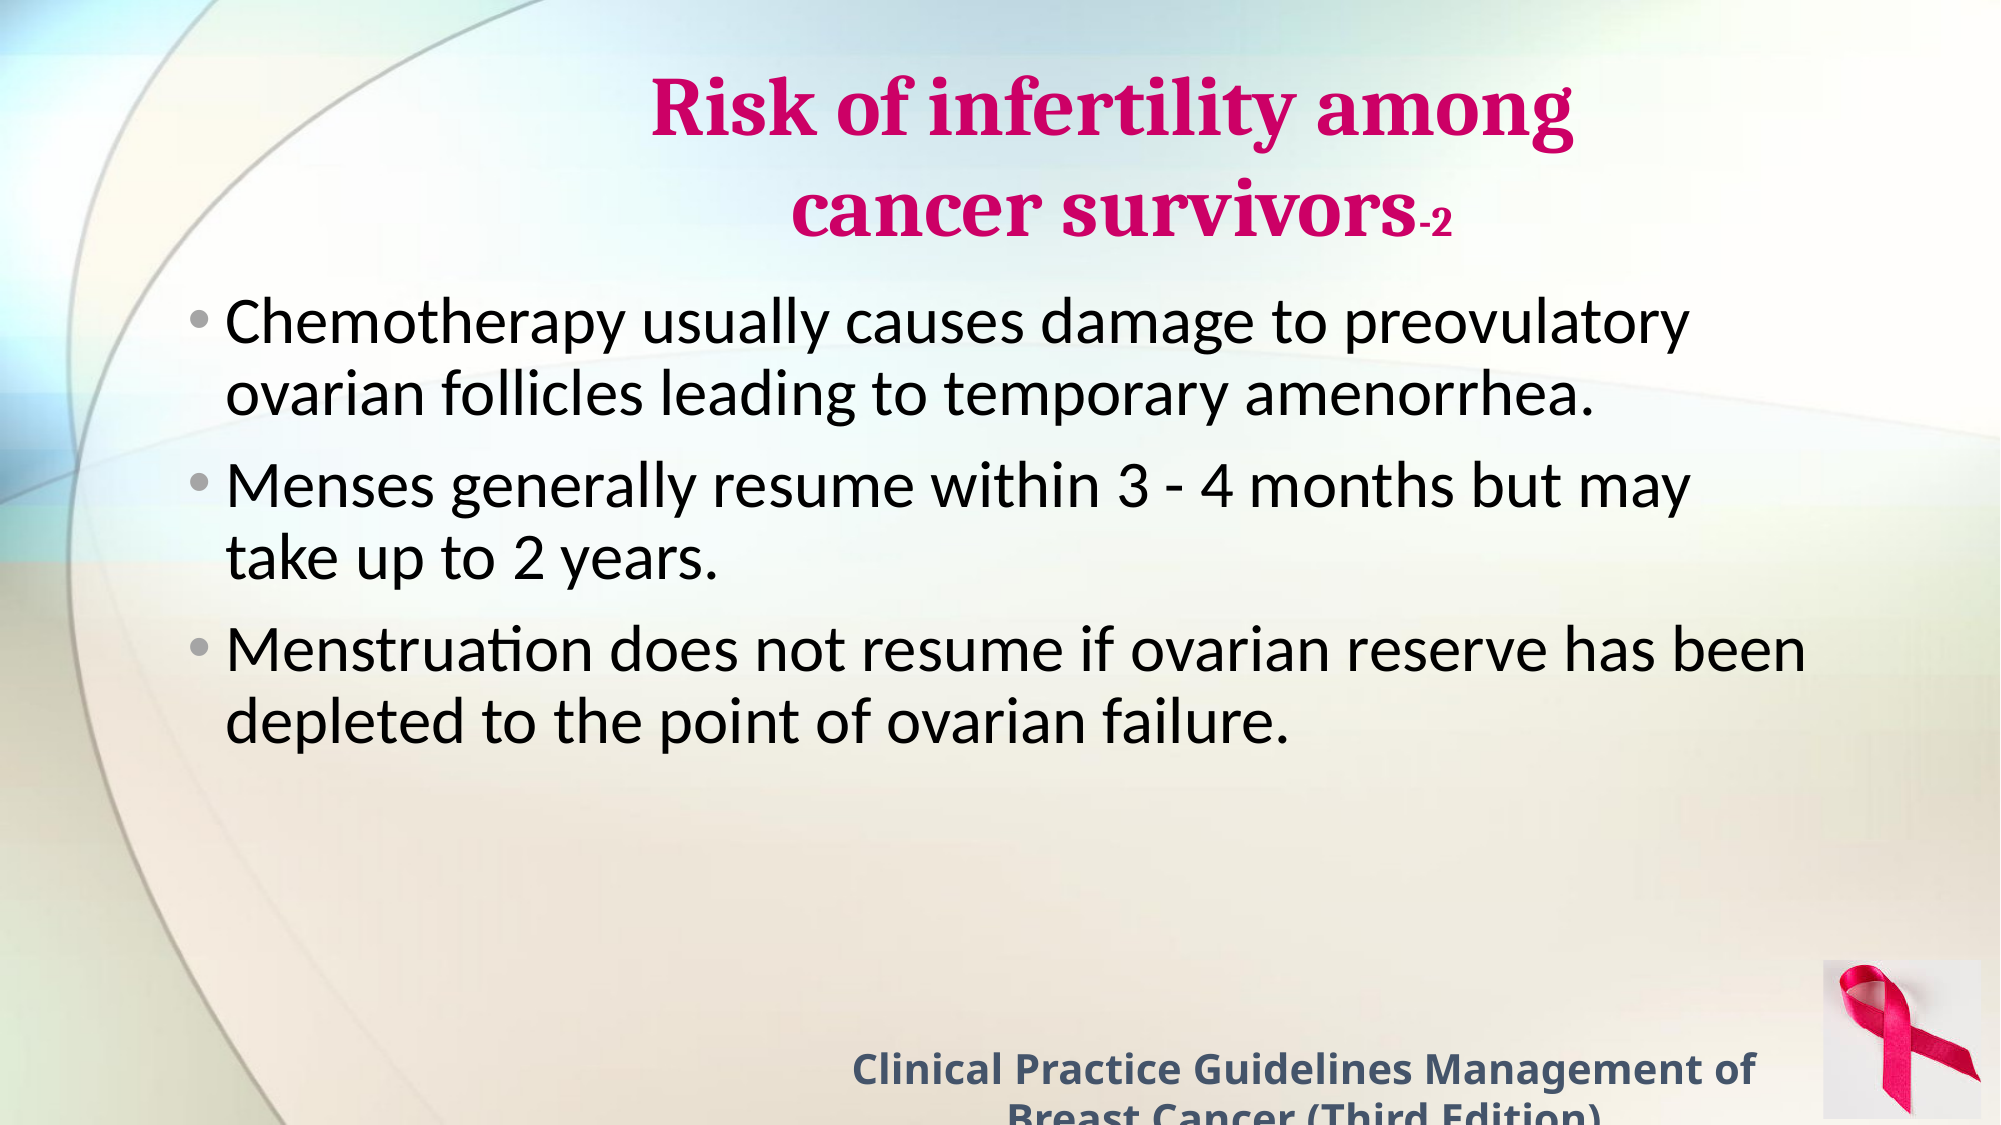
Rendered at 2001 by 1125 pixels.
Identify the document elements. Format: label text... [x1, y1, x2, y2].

title Risk of infertility among cancer survivors-2 [381, 43, 1863, 261]
picture [0, 0, 2001, 1125]
slide_number 7 [1325, 1042, 1813, 1103]
list Chemotherapy usually causes damage to preovulatory ovar­ian follicles leading to temporary amenorrhea. Menses generally resume within 3 - 4 months but may take up to 2 years. Men­struation does not resume if ovarian reserve has been depleted to the point of ovarian failure. [172, 278, 1826, 993]
text_box Clinical Practice Guidelines Management of Breast Cancer (Third Edition) [788, 1035, 1820, 1125]
